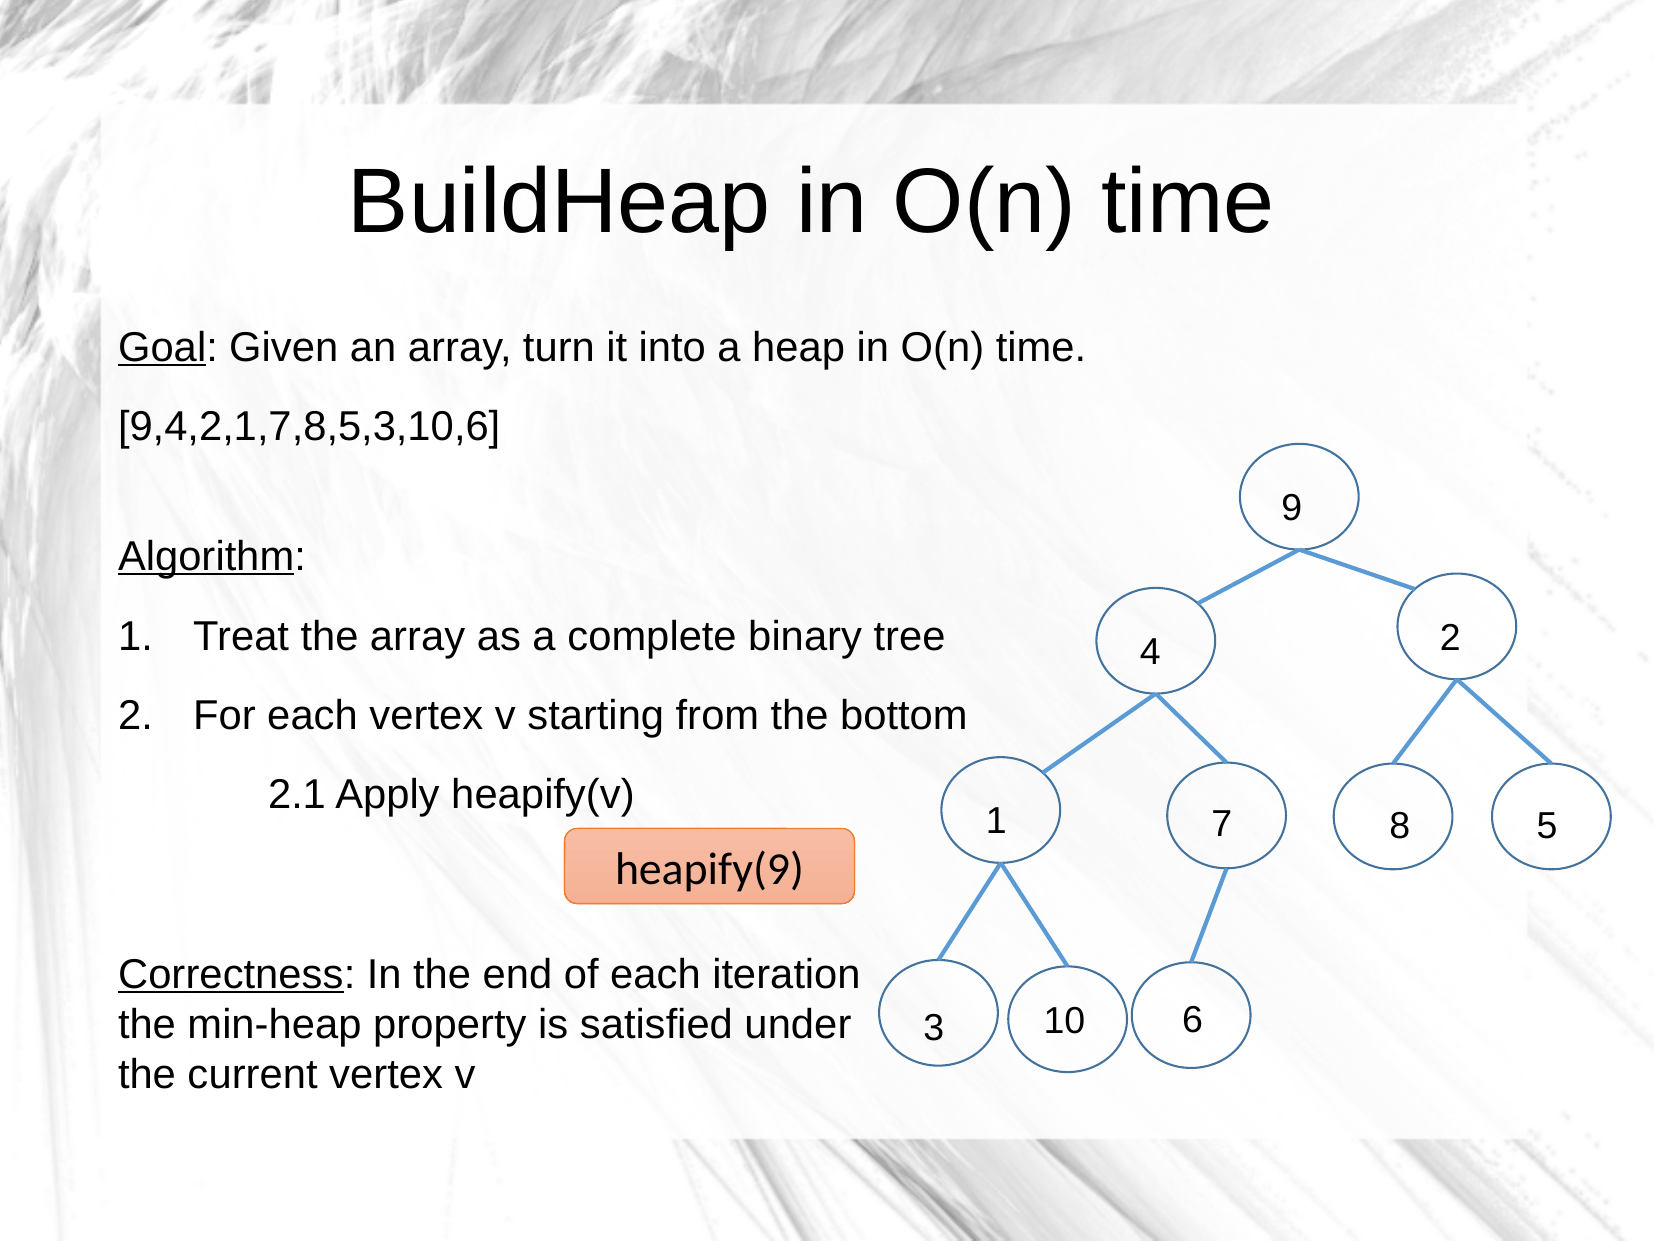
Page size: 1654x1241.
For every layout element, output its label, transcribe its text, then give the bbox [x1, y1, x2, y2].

text_box 4 [1125, 619, 1185, 680]
text_box [940, 756, 1062, 862]
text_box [1000, 862, 1068, 967]
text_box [1197, 549, 1300, 604]
text_box [878, 958, 999, 1067]
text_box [1042, 693, 1156, 773]
text_box [1238, 442, 1360, 549]
text_box [1490, 762, 1606, 871]
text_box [1392, 679, 1457, 764]
text_box 1 [971, 788, 1031, 849]
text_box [1191, 868, 1227, 963]
list Goal: Given an array, turn it into a heap in O(n) time. [9,4,2,1,7,8,5,3,10,6] Algorithm: Treat the array as a complete binary tree For each vertex v starting from the bottom 2.1 Apply heapify(v) Correctness: In the end of each iteration the min-heap property is satisfied under the current vertex v [118, 319, 1571, 1102]
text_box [1300, 549, 1415, 590]
text_box [1166, 761, 1288, 870]
text_box 8 [1374, 793, 1434, 853]
text_box 2 [1424, 605, 1485, 665]
text_box [1007, 965, 1129, 1074]
text_box heapify(9) [564, 827, 855, 904]
text_box 9 [1266, 475, 1326, 536]
text_box [1396, 572, 1518, 679]
text_box 10 [1029, 989, 1115, 1049]
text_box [1155, 693, 1227, 763]
text_box [1332, 762, 1454, 871]
text_box [1130, 961, 1252, 1069]
text_box 6 [1167, 987, 1227, 1048]
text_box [938, 862, 1001, 960]
text_box [1095, 586, 1217, 693]
text_box 3 [908, 995, 968, 1056]
text_box 7 [1196, 791, 1256, 852]
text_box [1457, 679, 1552, 764]
picture [0, 0, 1654, 1241]
title BuildHeap in O(n) time [118, 112, 1506, 281]
text_box 5 [1521, 793, 1617, 854]
